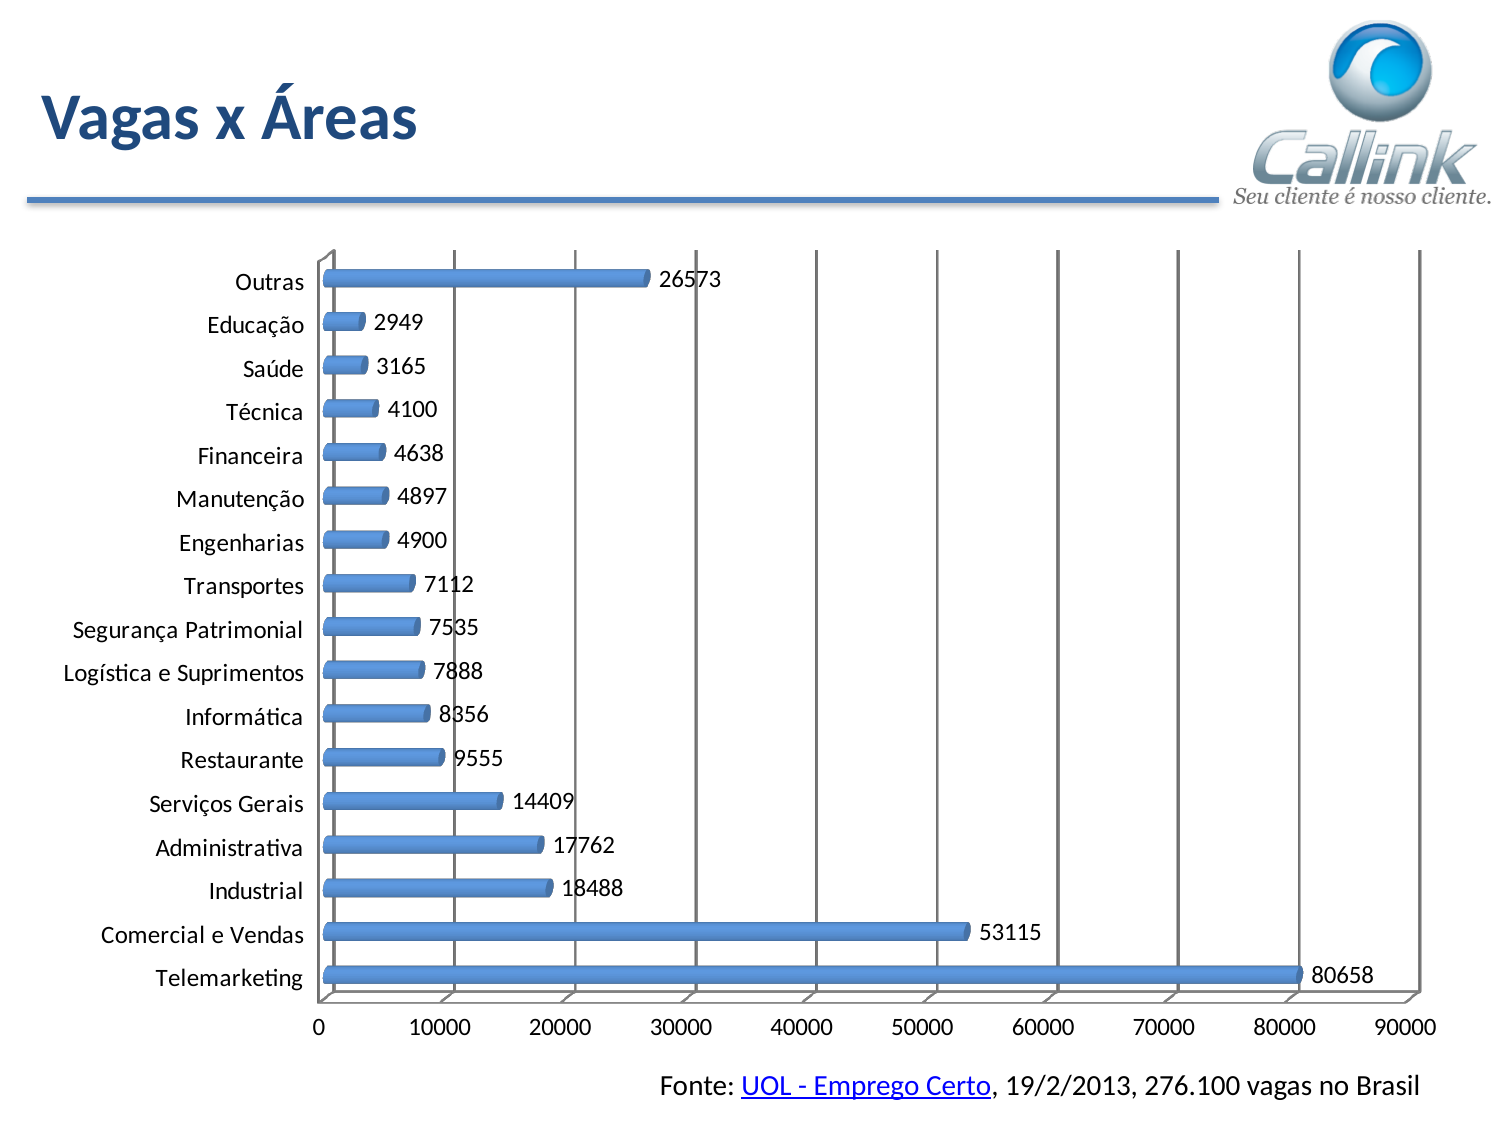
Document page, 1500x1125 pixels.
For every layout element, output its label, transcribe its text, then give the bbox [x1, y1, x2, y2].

title Vagas x Áreas [27, 26, 1219, 200]
text_box Fonte: UOL - Emprego Certo, 19/2/2013, 276.100 vagas no Brasil [645, 1066, 1436, 1109]
chart [26, 233, 1474, 1059]
picture [1228, 19, 1497, 207]
